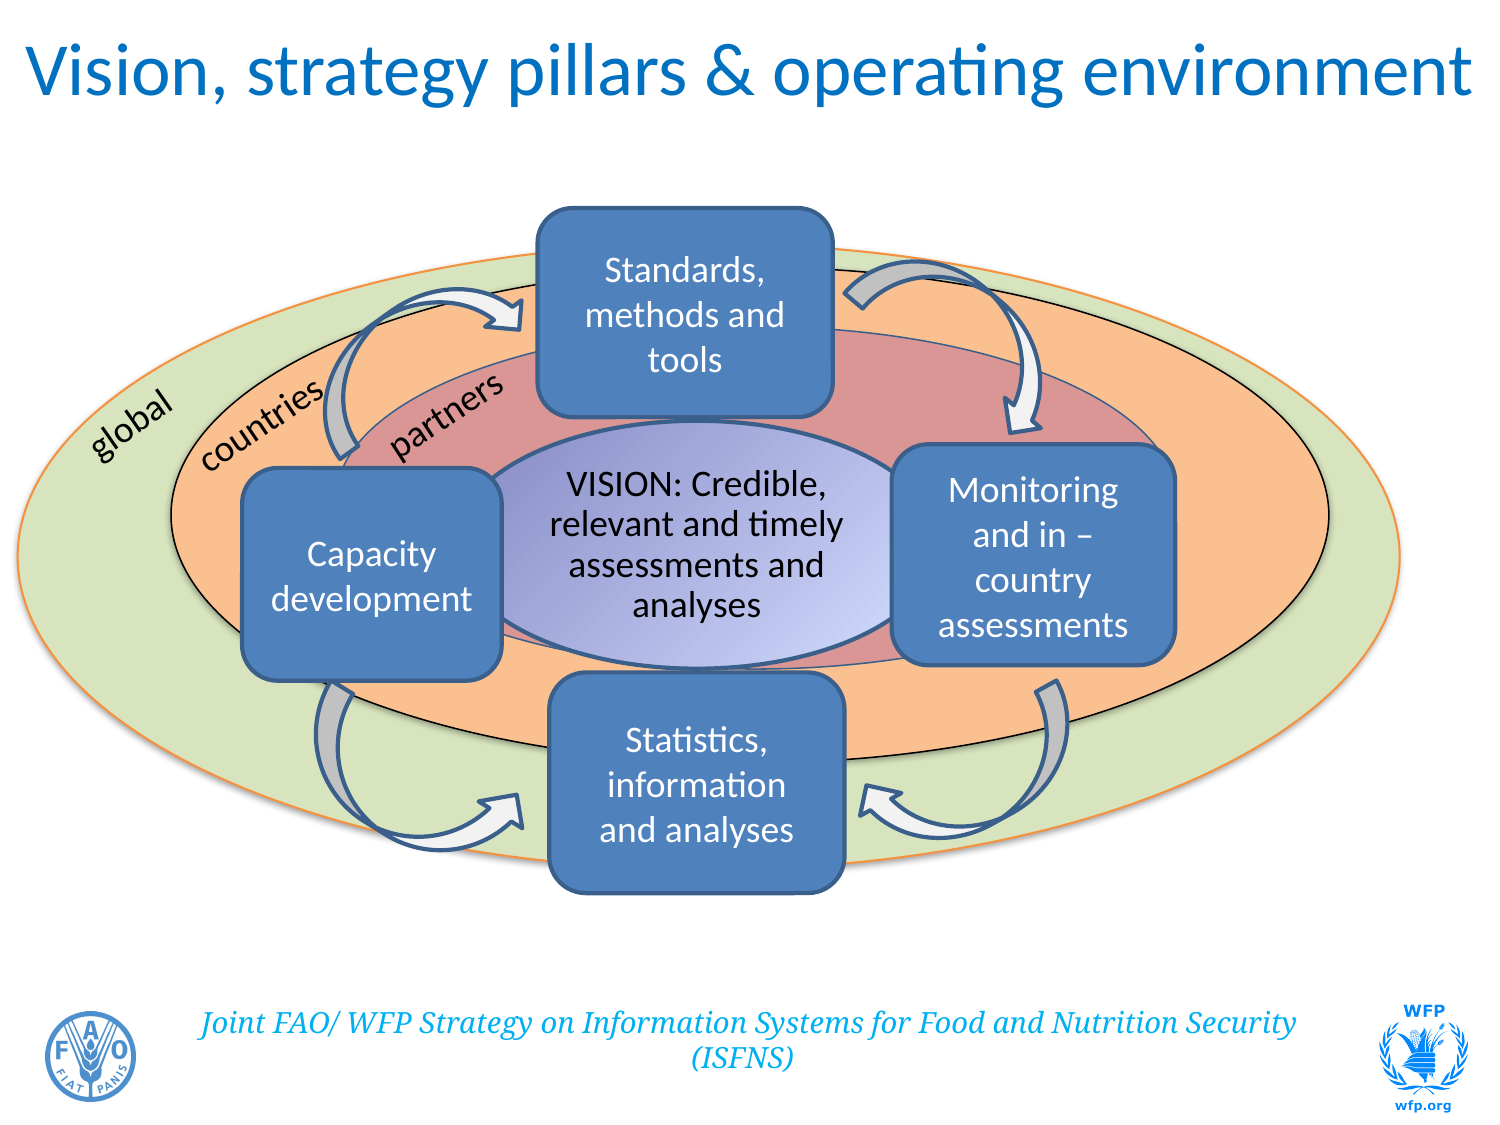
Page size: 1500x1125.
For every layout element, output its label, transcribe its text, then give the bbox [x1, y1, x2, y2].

text_box [842, 259, 1043, 436]
title Vision, strategy pillars & operating environment [0, 0, 1500, 160]
text_box [328, 330, 361, 344]
text_box [324, 430, 361, 462]
text_box [16, 430, 375, 832]
text_box [744, 327, 1160, 467]
text_box [170, 430, 343, 633]
text_box [353, 430, 366, 440]
text_box [738, 624, 905, 670]
text_box Standards, methods and tools [535, 205, 835, 420]
picture [1363, 999, 1483, 1118]
text_box [363, 284, 535, 344]
text_box [835, 248, 1401, 865]
text_box [835, 269, 1019, 361]
picture [45, 1011, 136, 1102]
text_box VISION: Credible, relevant and timely assessments and analyses [492, 418, 891, 671]
text_box [313, 683, 525, 853]
text_box Statistics, information and analyses [547, 670, 847, 896]
text_box Capacity development [239, 465, 504, 683]
text_box Monitoring and in –country assessments [889, 442, 1178, 668]
text_box [348, 287, 524, 344]
text_box [200, 252, 535, 344]
text_box [857, 678, 1070, 841]
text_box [52, 345, 639, 421]
text_box [815, 288, 1330, 761]
text_box Joint FAO/ WFP Strategy on Information Systems for Food and Nutrition Security (ISFNS) [141, 1023, 1358, 1091]
text_box [340, 703, 547, 862]
text_box [504, 623, 571, 654]
text_box [341, 638, 655, 748]
text_box [341, 430, 591, 475]
